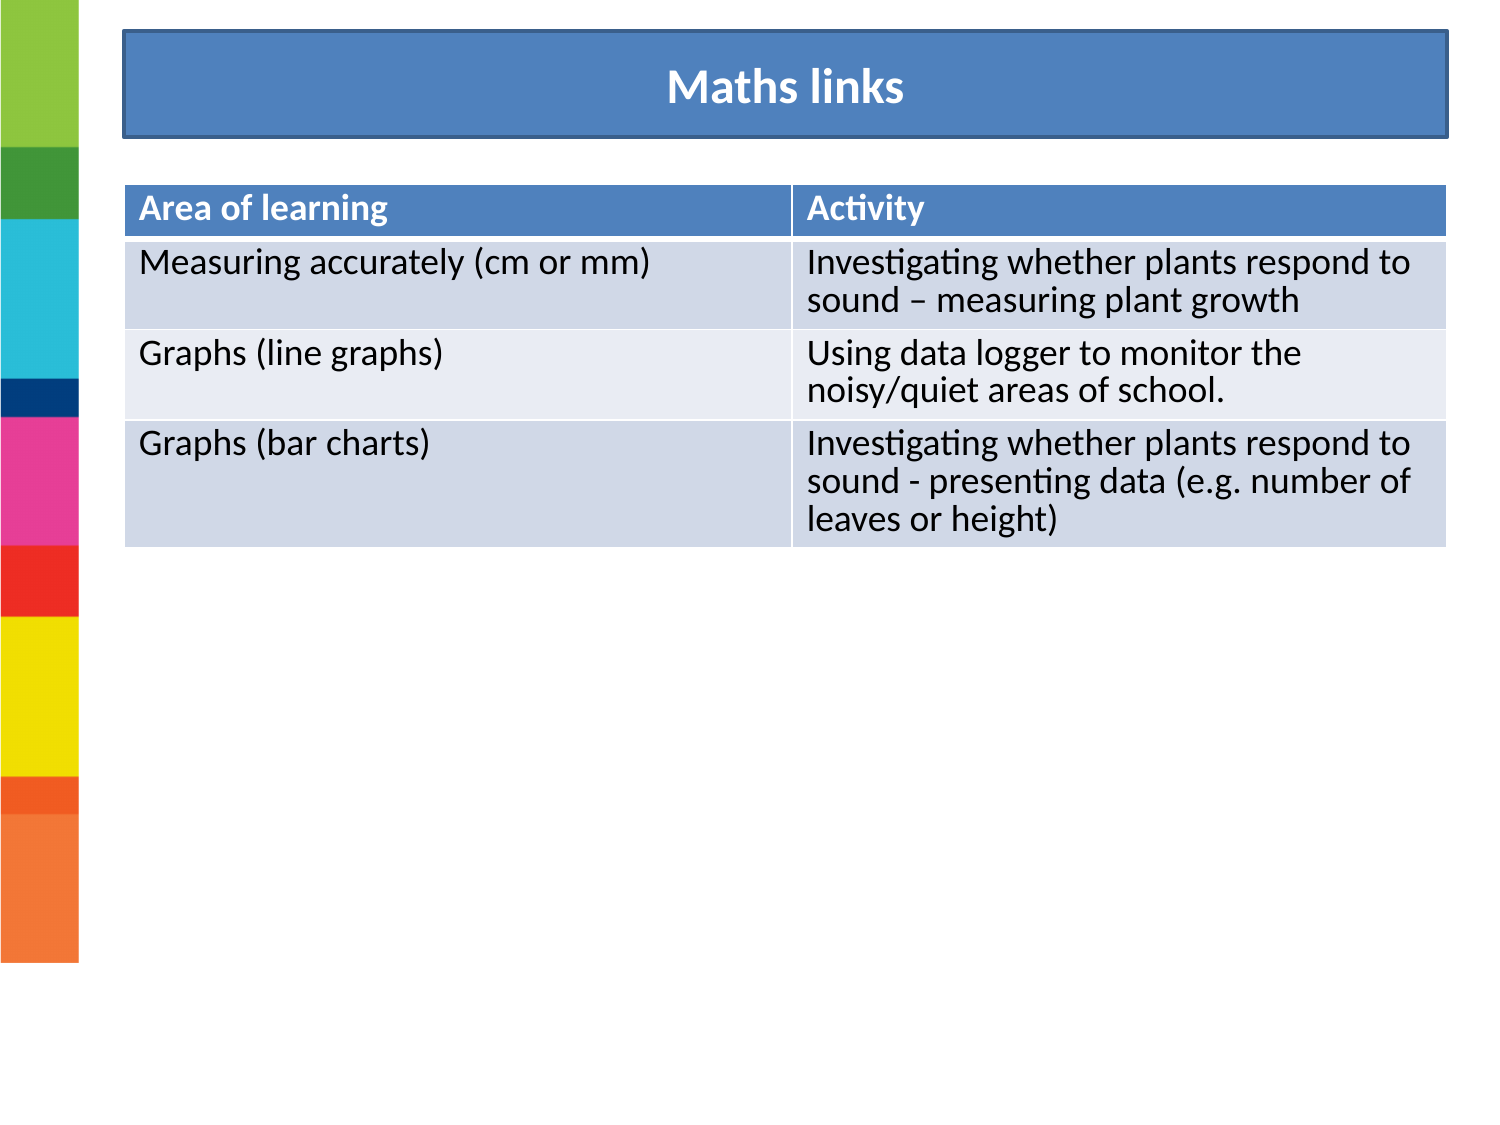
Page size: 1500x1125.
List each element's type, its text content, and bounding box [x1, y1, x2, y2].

table_cell Investigating whether plants respond to sound - presenting data (e.g. number of leaves or height) [793, 421, 1446, 547]
text_box Maths links [122, 29, 1449, 139]
table_header Activity [793, 185, 1446, 236]
table_cell Using data logger to monitor the noisy/quiet areas of school. [793, 330, 1446, 419]
picture [1, 0, 78, 962]
table_cell Investigating whether plants respond to sound – measuring plant growth [793, 242, 1446, 329]
table_cell Graphs (bar charts) [125, 421, 791, 547]
table_cell Graphs (line graphs) [125, 330, 791, 419]
table_cell Measuring accurately (cm or mm) [125, 242, 791, 329]
table_header Area of learning [125, 185, 791, 236]
